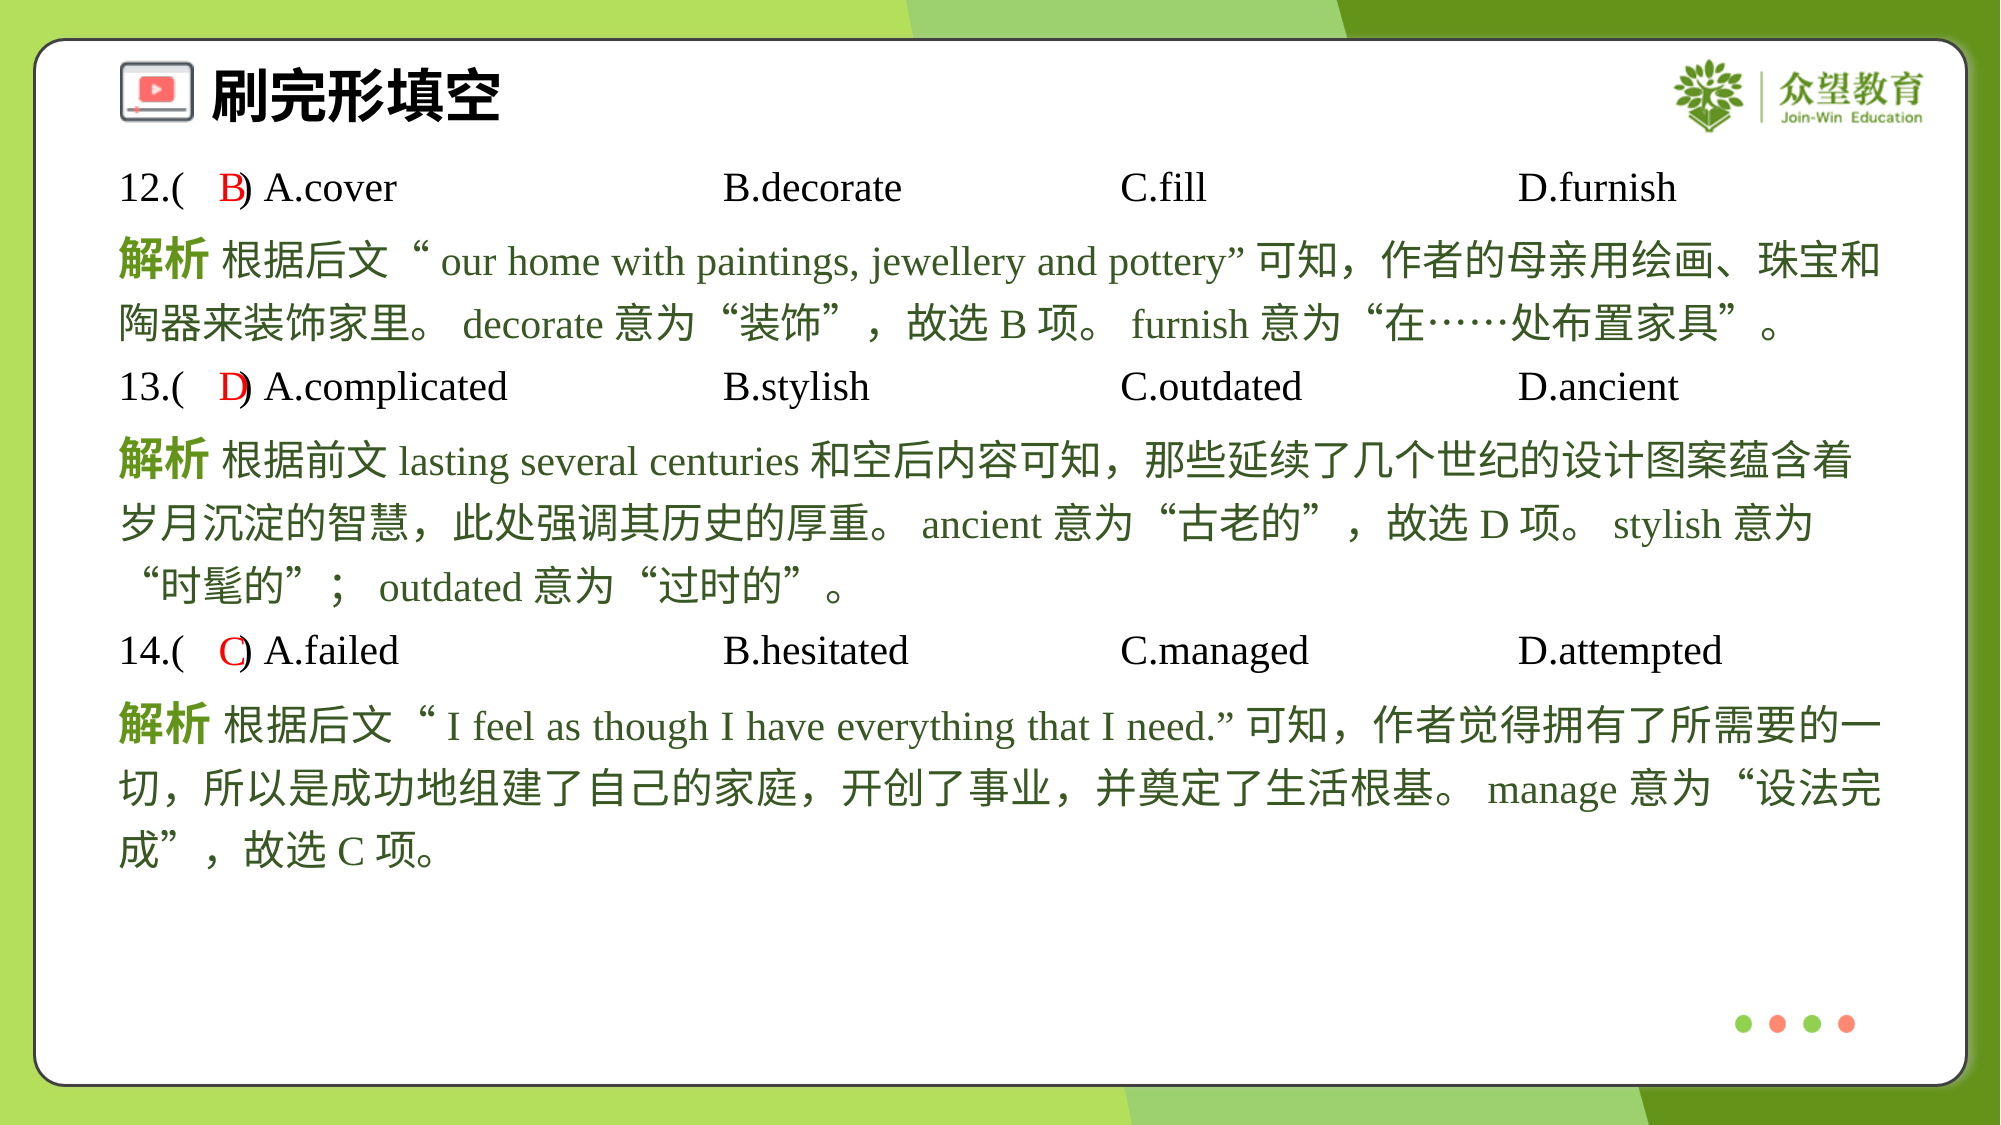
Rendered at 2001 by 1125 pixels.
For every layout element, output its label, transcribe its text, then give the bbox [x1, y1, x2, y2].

text_box 14.( ) A.failed B.hesitated C.managed D.attempted [252, 610, 1883, 668]
text_box 13.( ) A.complicated B.stylish C.outdated D.ancient [118, 346, 213, 404]
text_box C [213, 610, 252, 669]
text_box 14.( ) A.failed B.hesitated C.managed D.attempted [118, 610, 213, 668]
text_box D [213, 346, 254, 404]
text_box 13.( ) A.complicated B.stylish C.outdated D.ancient [254, 346, 1883, 404]
text_box B [213, 146, 252, 205]
text_box 解析 根据后文“our home with paintings, jewellery and pottery”可知，作者的母亲用绘画、珠宝和陶器来装饰家里。decorate意为“装饰”，故选B项。furnish意为“在……处布置家具”。 [118, 215, 1883, 342]
picture [0, 0, 2000, 1125]
text_box 解析 根据前文lasting several centuries和空后内容可知，那些延续了几个世纪的设计图案蕴含着岁月沉淀的智慧，此处强调其历史的厚重。ancient意为“古老的”，故选D项。stylish意为“时髦的”；outdated意为“过时的”。 [118, 415, 1883, 605]
text_box 12.( ) A.cover B.decorate C.fill D.furnish [252, 146, 1883, 204]
text_box 解析 根据后文“I feel as though I have everything that I need.”可知，作者觉得拥有了所需要的一切，所以是成功地组建了自己的家庭，开创了事业，并奠定了生活根基。manage意为“设法完成”，故选C项。 [118, 680, 1883, 870]
text_box 12.( ) A.cover B.decorate C.fill D.furnish [118, 146, 213, 204]
